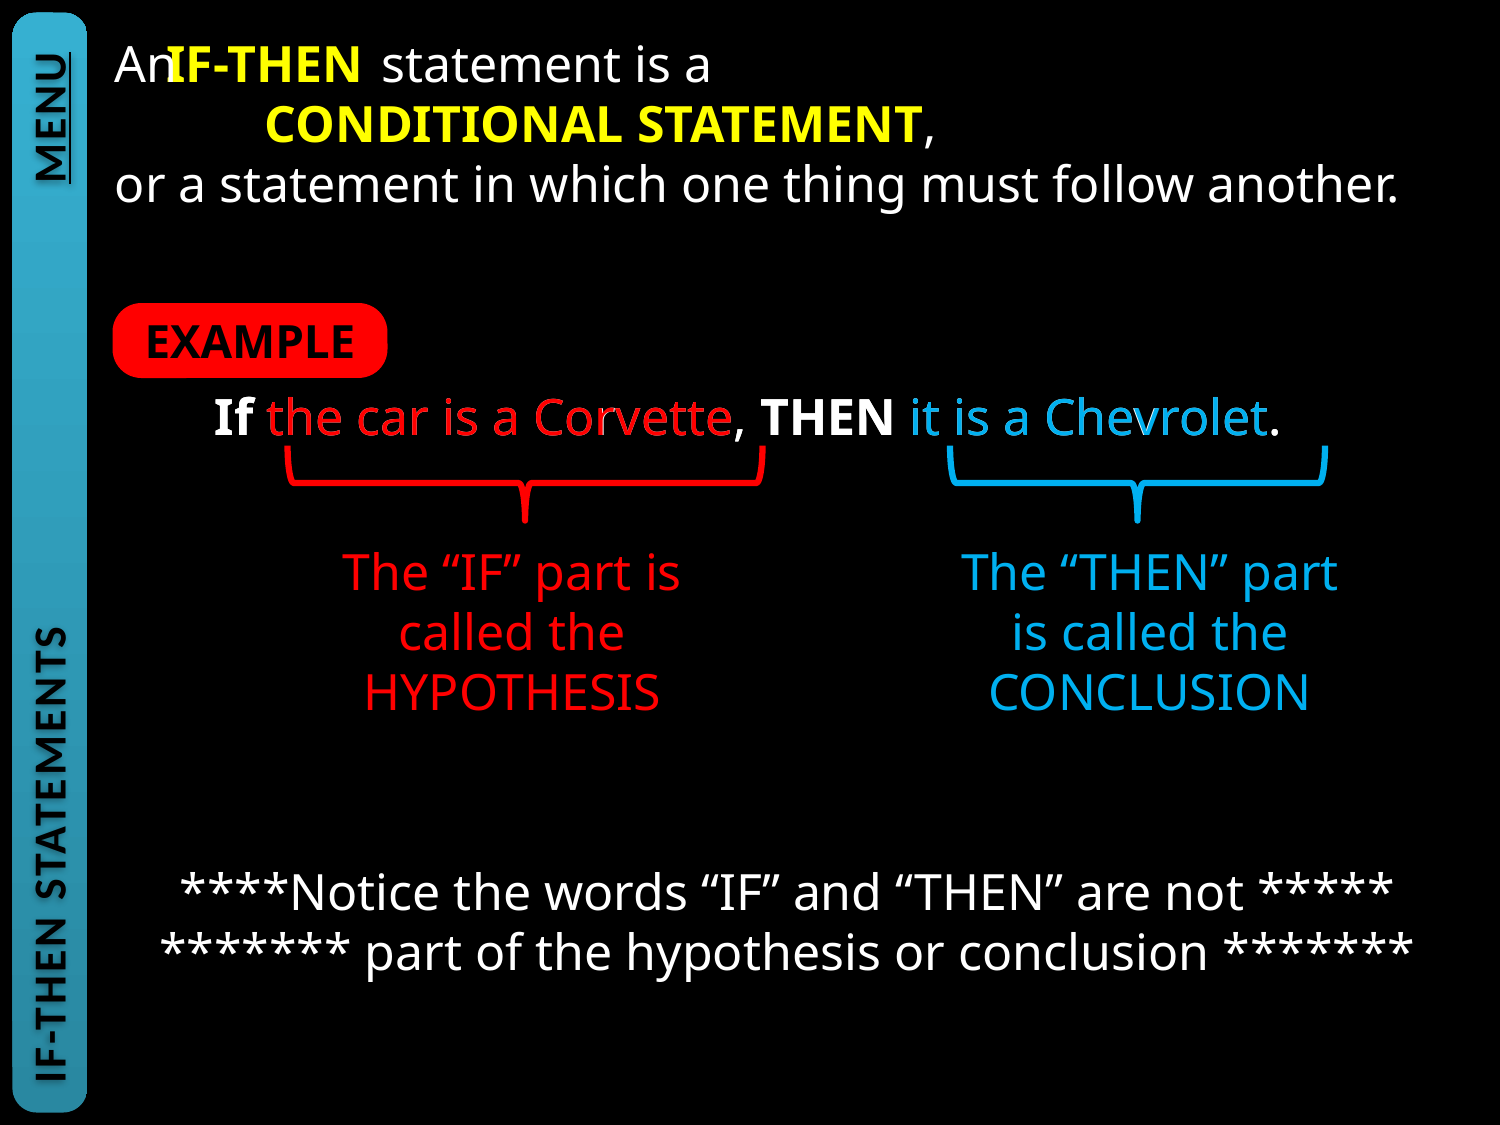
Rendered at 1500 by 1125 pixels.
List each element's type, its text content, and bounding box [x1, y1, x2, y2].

text_box IF-THEN STATEMENTS MENU [12, 37, 83, 1099]
text_box An statement is a CONDITIONAL STATEMENT, or a statement in which one thing must follow another. [99, 24, 1488, 280]
text_box The “THEN” part is called the CONCLUSION [924, 533, 1375, 788]
text_box [12, 12, 88, 1093]
text_box The “IF” part is called the HYPOTHESIS [287, 533, 738, 788]
text_box [949, 445, 1326, 522]
text_box [286, 445, 764, 522]
text_box [21, 1107, 79, 1113]
text_box ****Notice the words “IF” and “THEN” are not ***** ******* part of the hypothesis or conclusion ******* [112, 853, 1463, 1048]
text_box If the car is a Corvette, THEN it is a Chevrolet. [200, 378, 1450, 513]
text_box EXAMPLE [110, 300, 390, 381]
